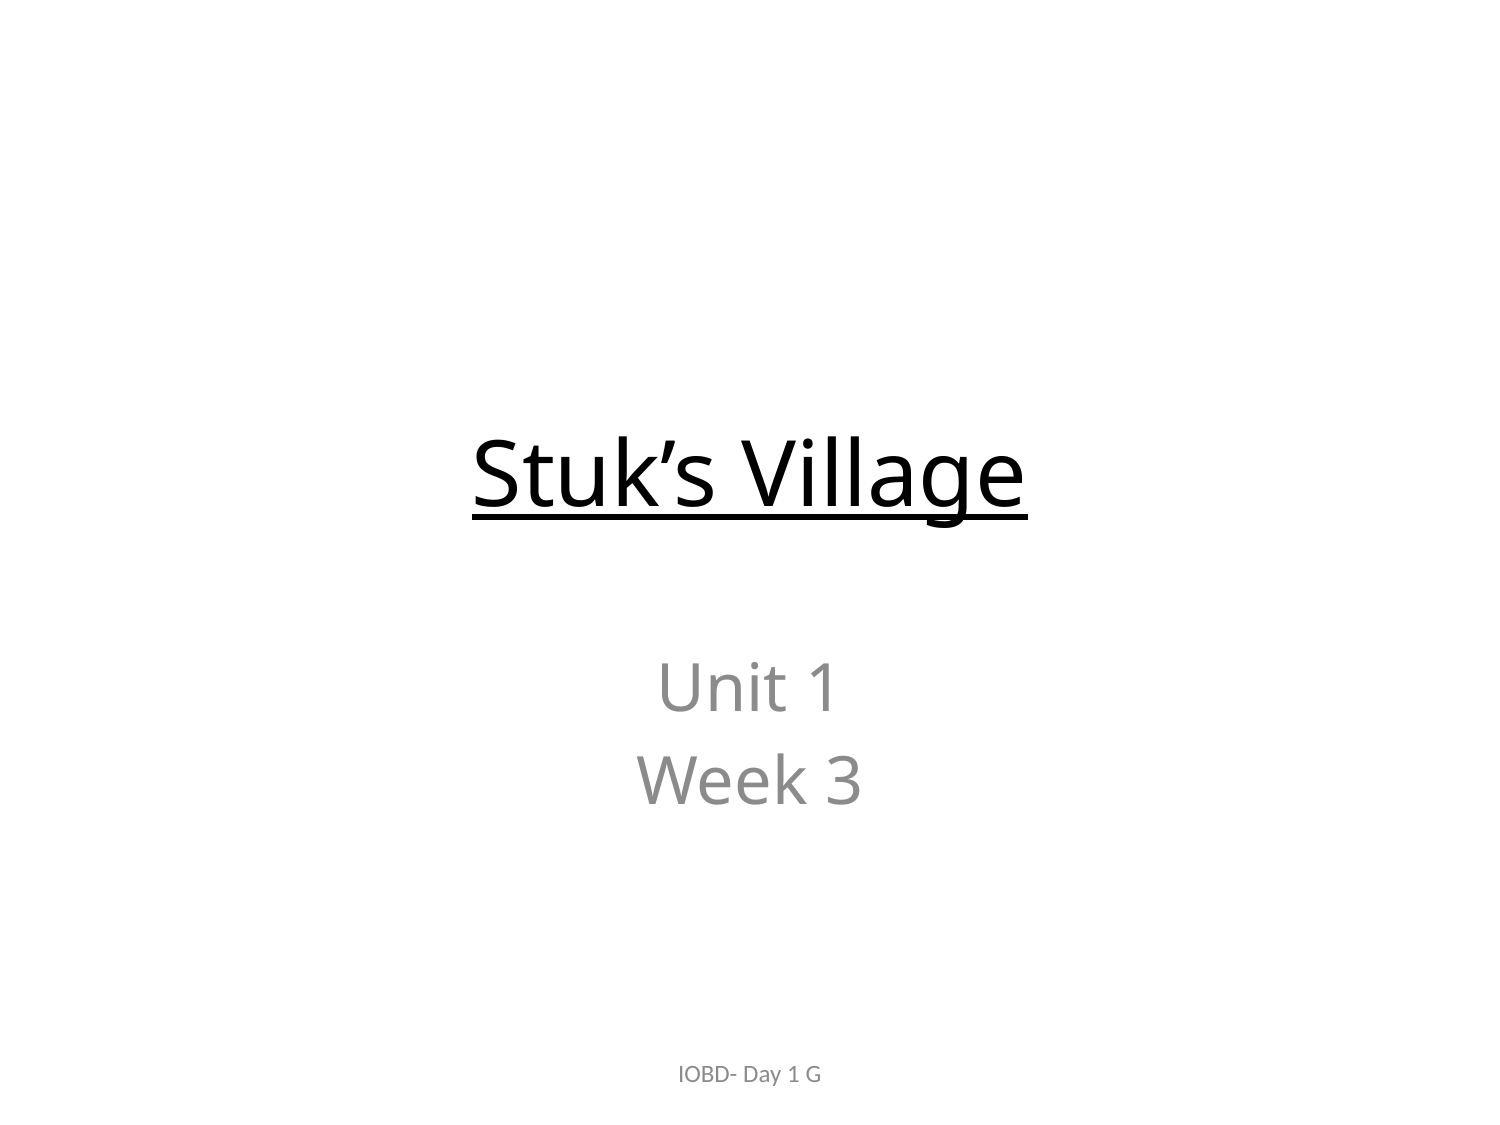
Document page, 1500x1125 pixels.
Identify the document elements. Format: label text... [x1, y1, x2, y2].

title Stuk’s Village [112, 349, 1388, 591]
subtitle Unit 1 Week 3 [225, 637, 1275, 925]
footer IOBD- Day 1 G [512, 1042, 988, 1103]
